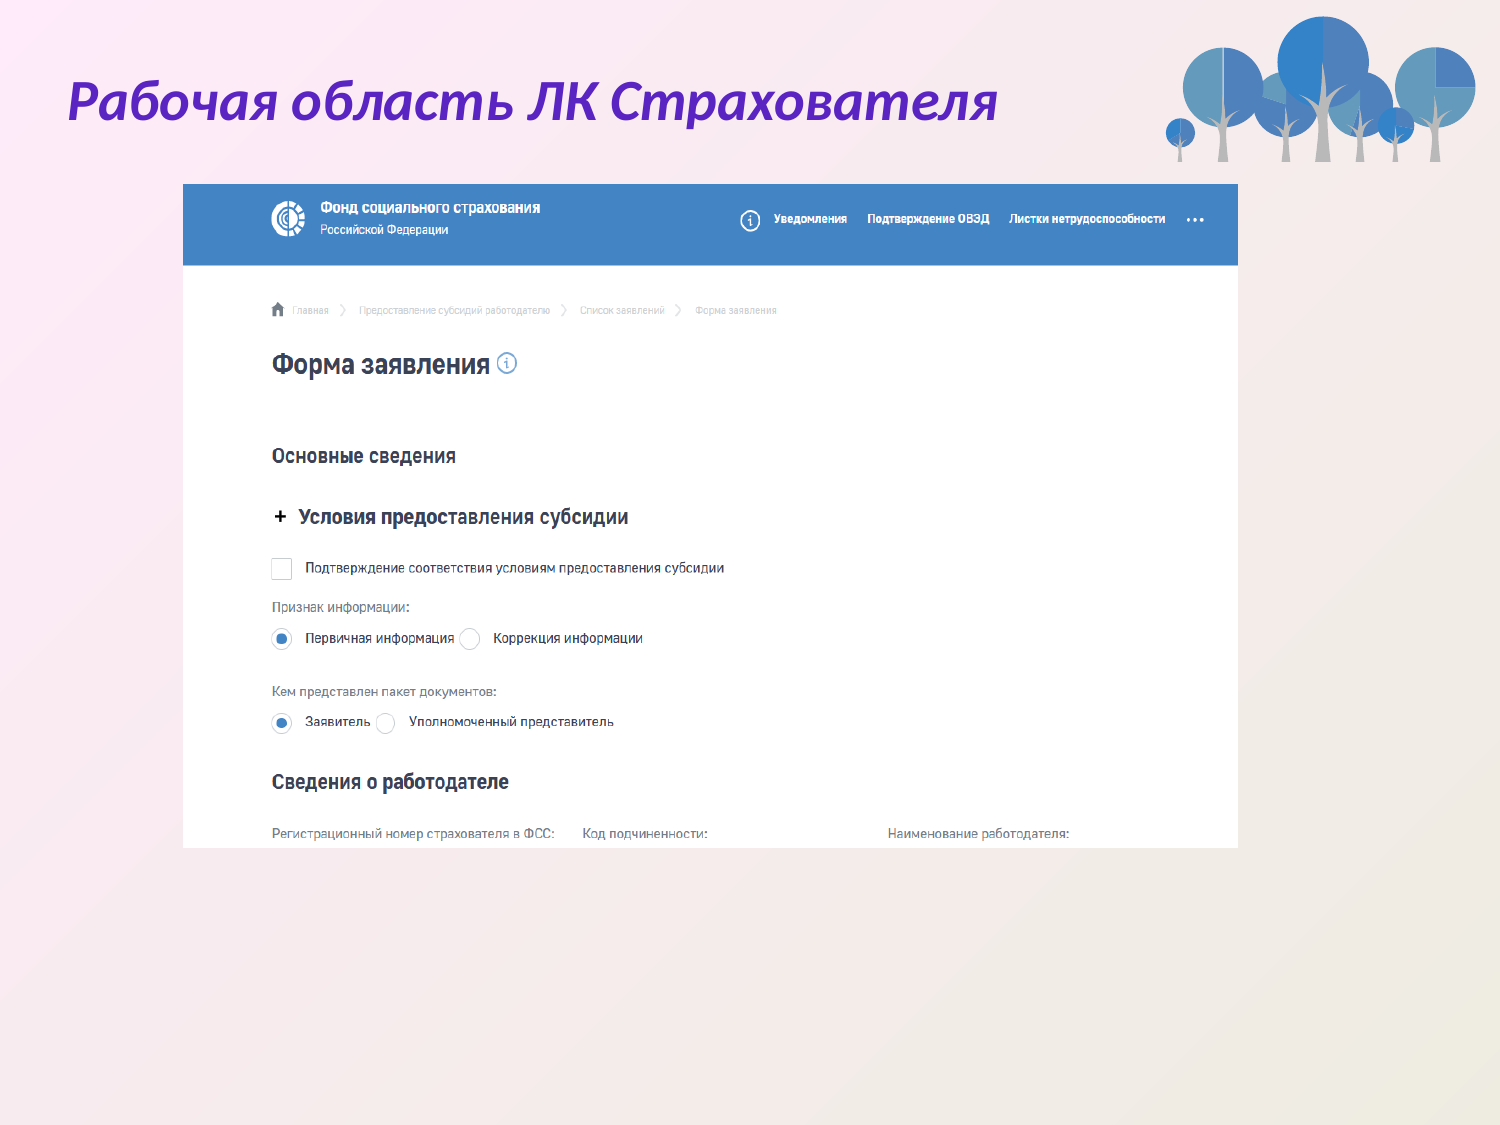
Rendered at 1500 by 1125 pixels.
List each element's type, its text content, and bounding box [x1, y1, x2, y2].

text_box Рабочая область ЛК Страхователя [53, 54, 1081, 140]
picture [182, 184, 1238, 848]
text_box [1165, 15, 1477, 163]
